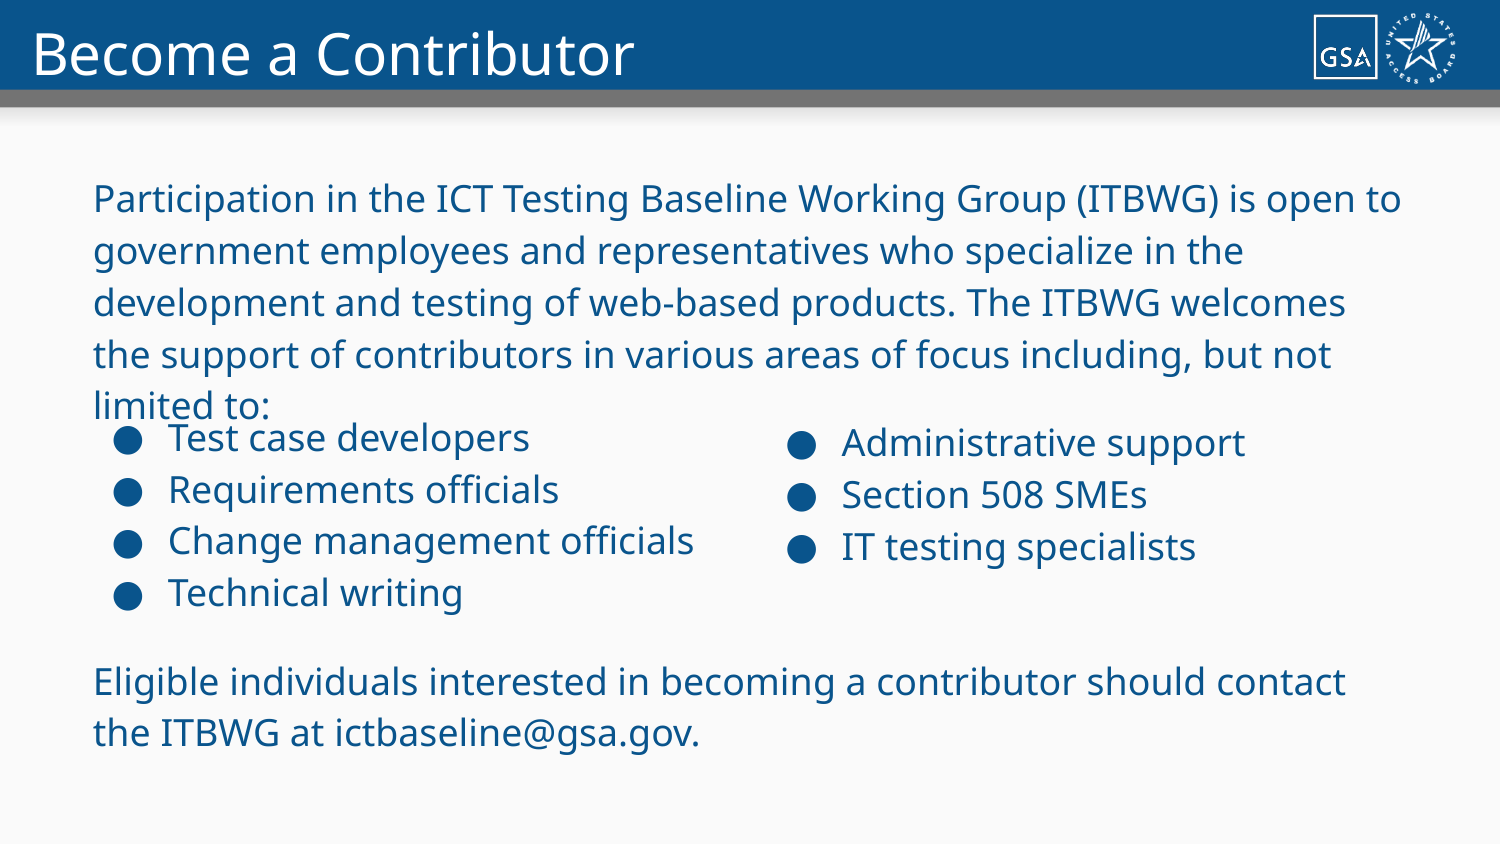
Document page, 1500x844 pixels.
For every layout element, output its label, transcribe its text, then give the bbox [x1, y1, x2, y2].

list Participation in the ICT Testing Baseline Working Group (ITBWG) is open to government employees and representatives who specialize in the development and testing of web-based products. The ITBWG welcomes the support of contributors in various areas of focus including, but not limited to: [78, 153, 1427, 398]
list Test case developers Requirements officials Change management officials Technical writing [78, 392, 752, 635]
list Eligible individuals interested in becoming a contributor should contact the ITBWG at ictbaseline@gsa.gov. [78, 635, 1427, 773]
list Administrative support Section 508 SMEs IT testing specialists [751, 397, 1426, 635]
title Become a Contributor [16, 2, 1464, 102]
